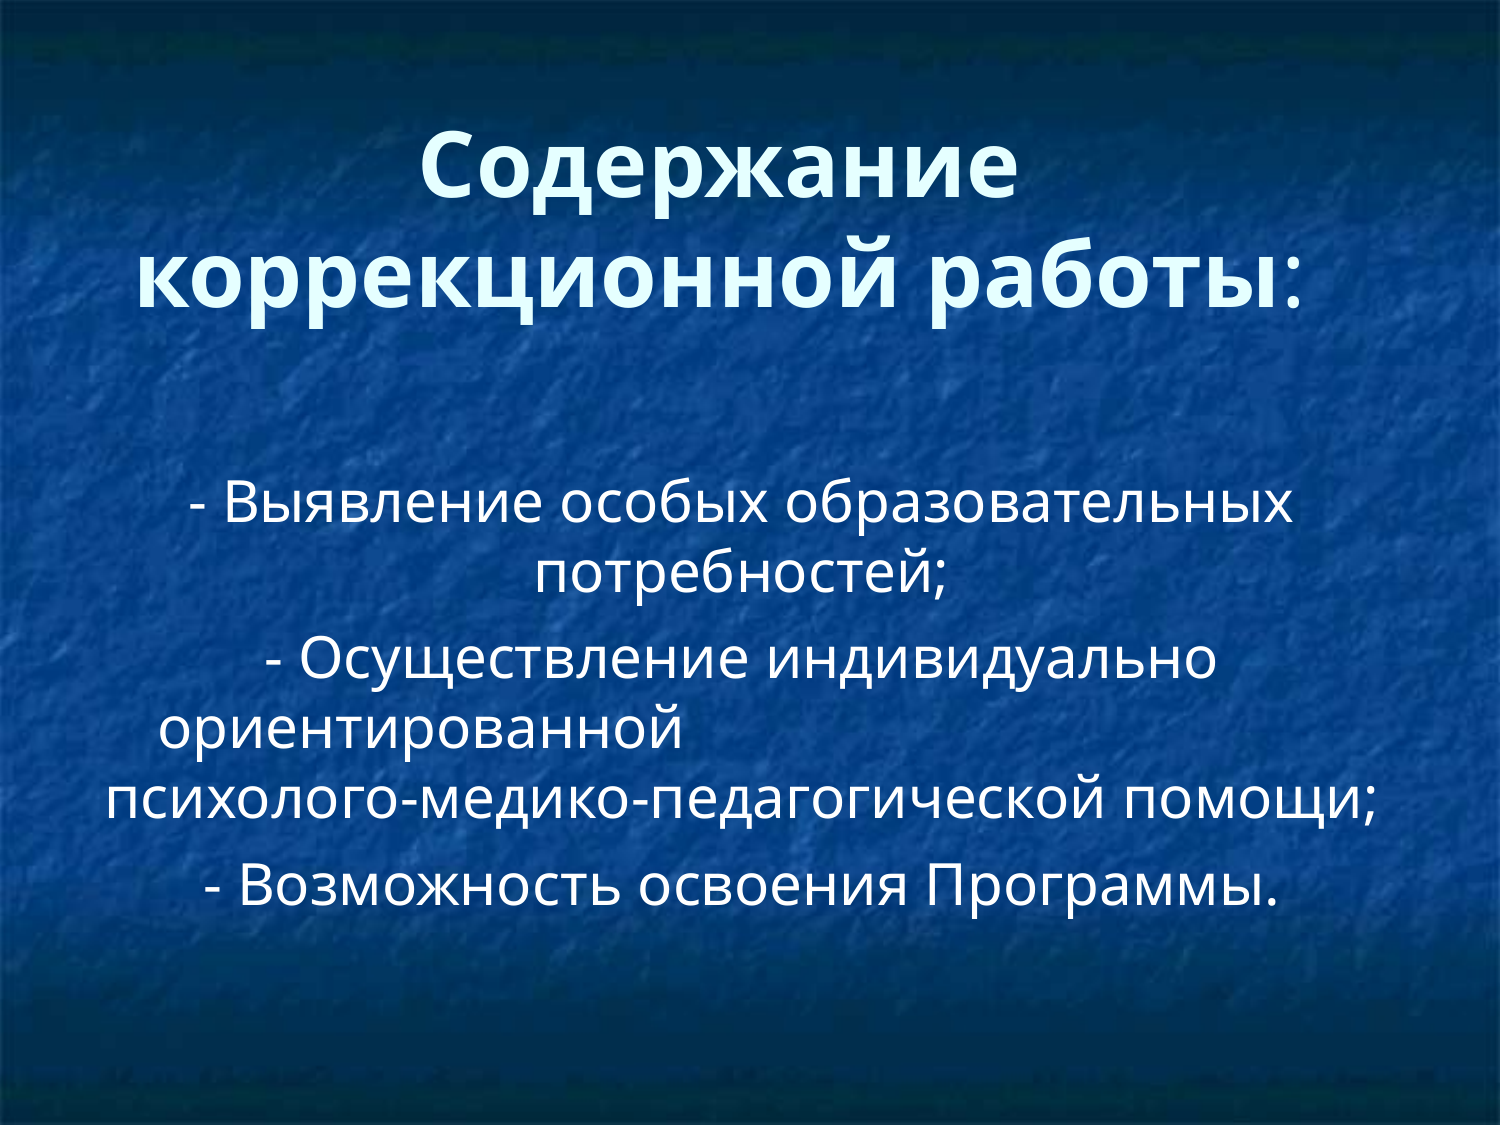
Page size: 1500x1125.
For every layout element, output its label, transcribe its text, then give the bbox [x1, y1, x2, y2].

picture [0, 0, 1500, 1125]
title Содержание коррекционной работы: [81, 81, 1358, 351]
subtitle - Выявление особых образовательных потребностей; - Осуществление индивидуально ориентированной психолого-медико-педагогической помощи; - Возможность освоения Программы. [64, 455, 1419, 1008]
